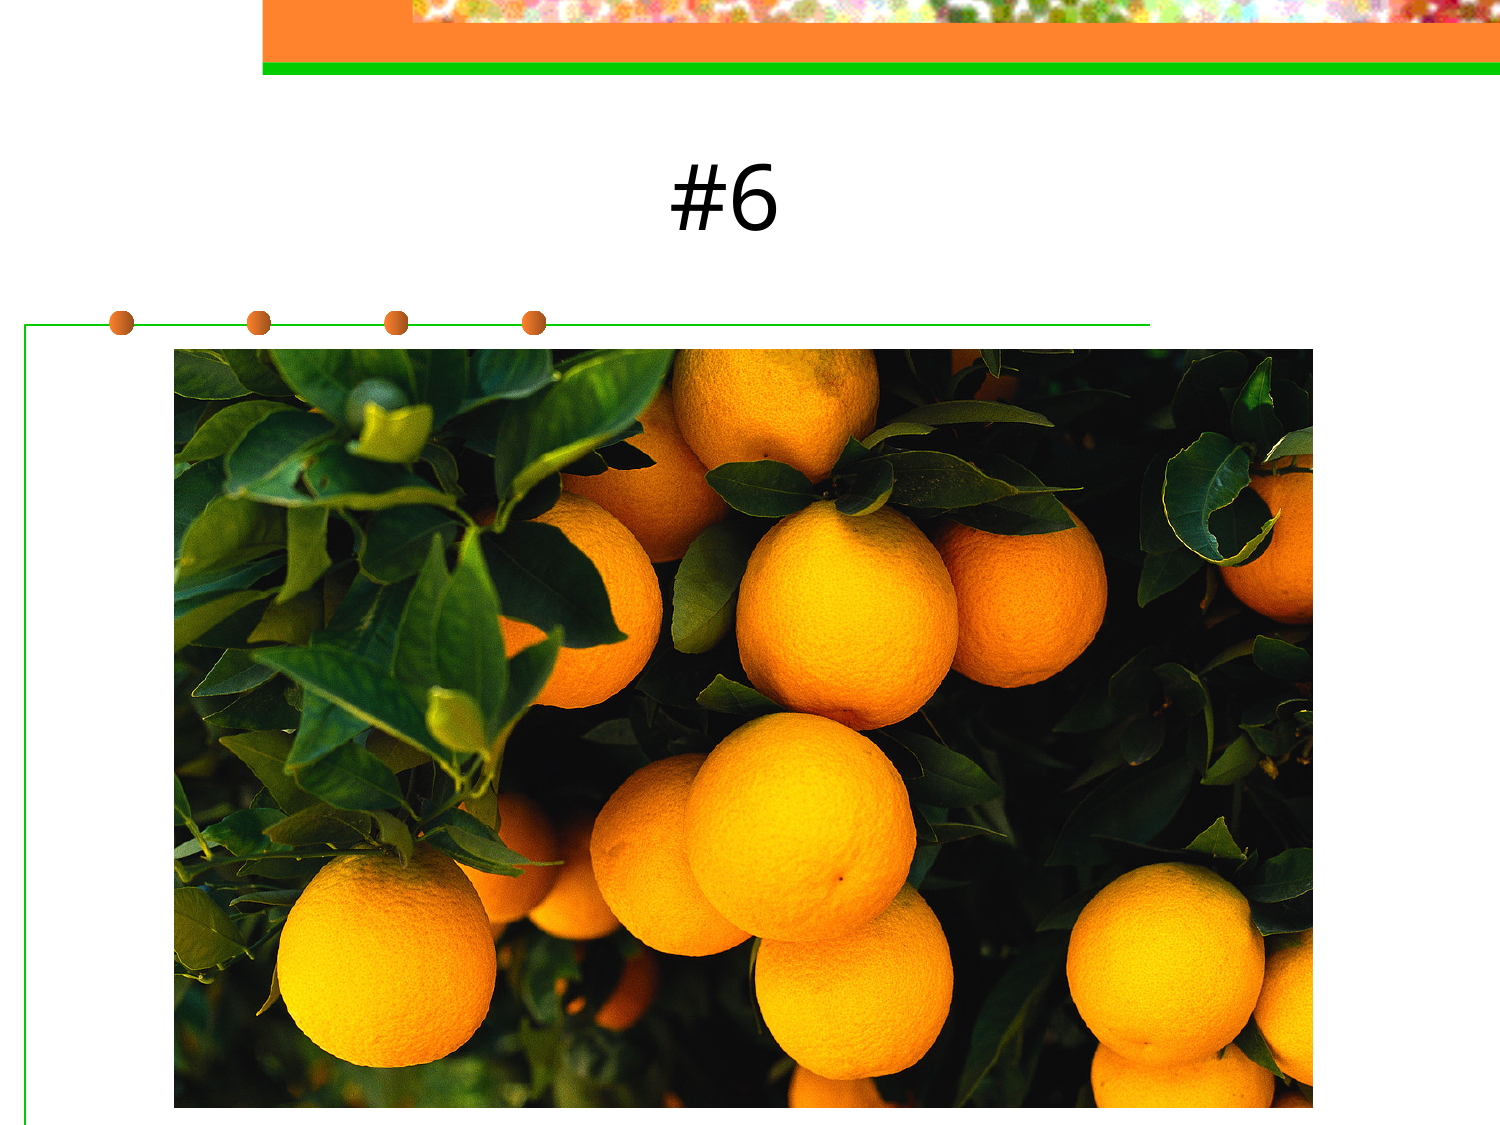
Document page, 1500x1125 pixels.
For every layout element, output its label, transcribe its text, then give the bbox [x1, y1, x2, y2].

title #6 [87, 99, 1363, 288]
picture [174, 349, 1313, 1109]
picture [412, 0, 1500, 23]
